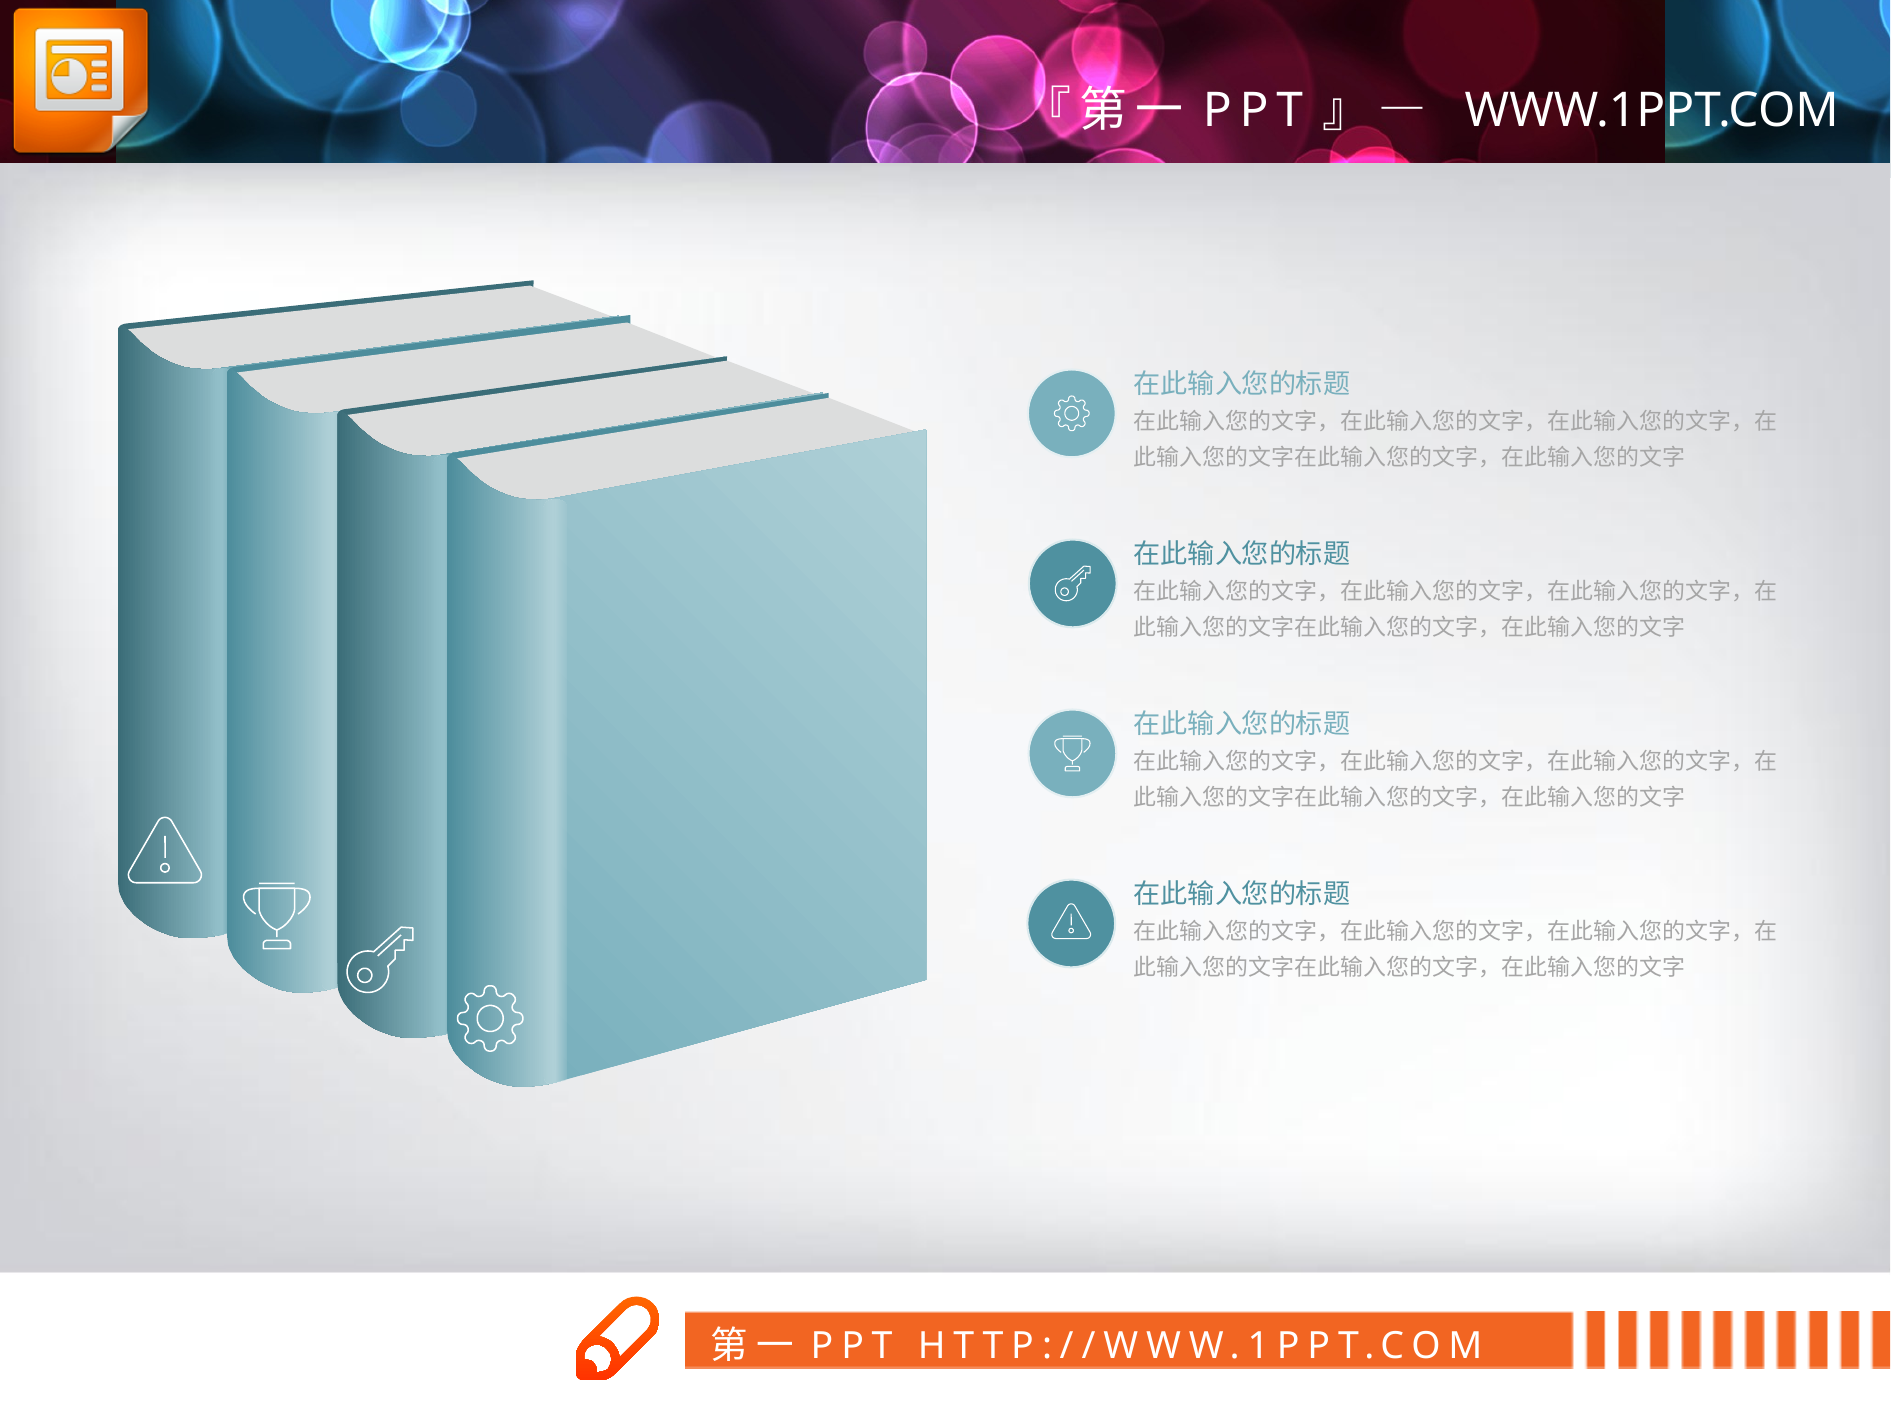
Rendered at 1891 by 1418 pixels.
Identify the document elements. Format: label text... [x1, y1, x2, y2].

picture [0, 0, 1891, 1275]
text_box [1028, 539, 1117, 628]
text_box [337, 356, 824, 1039]
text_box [1027, 369, 1116, 458]
text_box 在此输入您的标题 在此输入您的文字，在此输入您的文字，在此输入您的文字，在此输入您的文字在此输入您的文字，在此输入您的文字 [1113, 686, 1801, 820]
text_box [1028, 709, 1117, 798]
picture [685, 1311, 1891, 1369]
text_box 在此输入您的标题 在此输入您的文字，在此输入您的文字，在此输入您的文字，在此输入您的文字在此输入您的文字，在此输入您的文字 [1113, 516, 1801, 650]
text_box 在此输入您的标题 在此输入您的文字，在此输入您的文字，在此输入您的文字，在此输入您的文字在此输入您的文字，在此输入您的文字 [1113, 346, 1801, 480]
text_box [1027, 879, 1116, 968]
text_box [117, 280, 620, 939]
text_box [446, 392, 927, 1087]
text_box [226, 314, 726, 993]
text_box 在此输入您的标题 在此输入您的文字，在此输入您的文字，在此输入您的文字，在此输入您的文字在此输入您的文字，在此输入您的文字 [1113, 856, 1801, 991]
